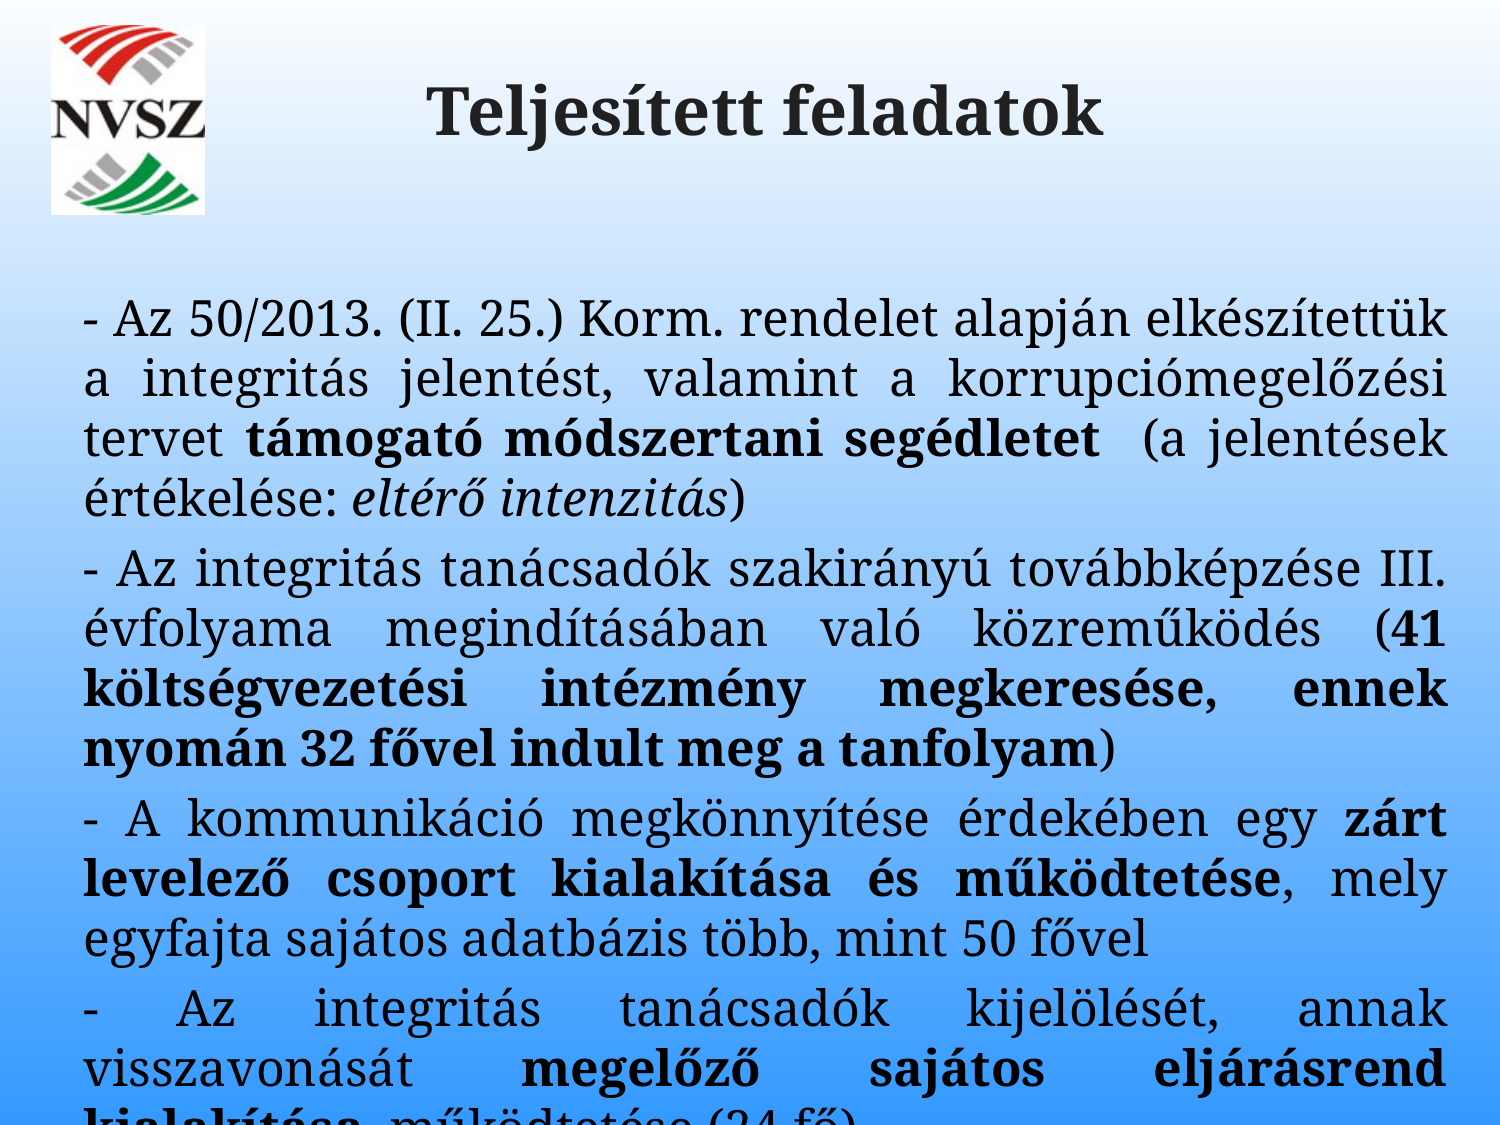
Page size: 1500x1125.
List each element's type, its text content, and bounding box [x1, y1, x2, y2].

picture [51, 25, 206, 216]
text_box Teljesített feladatok [209, 61, 1404, 180]
text_box - Az 50/2013. (II. 25.) Korm. rendelet alapján elkészítettük a integritás jelentést, valamint a korrupciómegelőzési tervet támogató módszertani segédletet (a jelentések értékelése: eltérő intenzitás) - Az integritás tanácsadók szakirányú továbbképzése III. évfolyama megindításában való közreműködés (41 költségvezetési intézmény megkeresése, ennek nyomán 32 fővel indult meg a tanfolyam) - A kommunikáció megkönnyítése érdekében egy zárt levelező csoport kialakítása és működtetése, mely egyfajta sajátos adatbázis több, mint 50 fővel - Az integritás tanácsadók kijelölését, annak visszavonását megelőző sajátos eljárásrend kialakítása, működtetése (24 fő) [68, 278, 1463, 1106]
